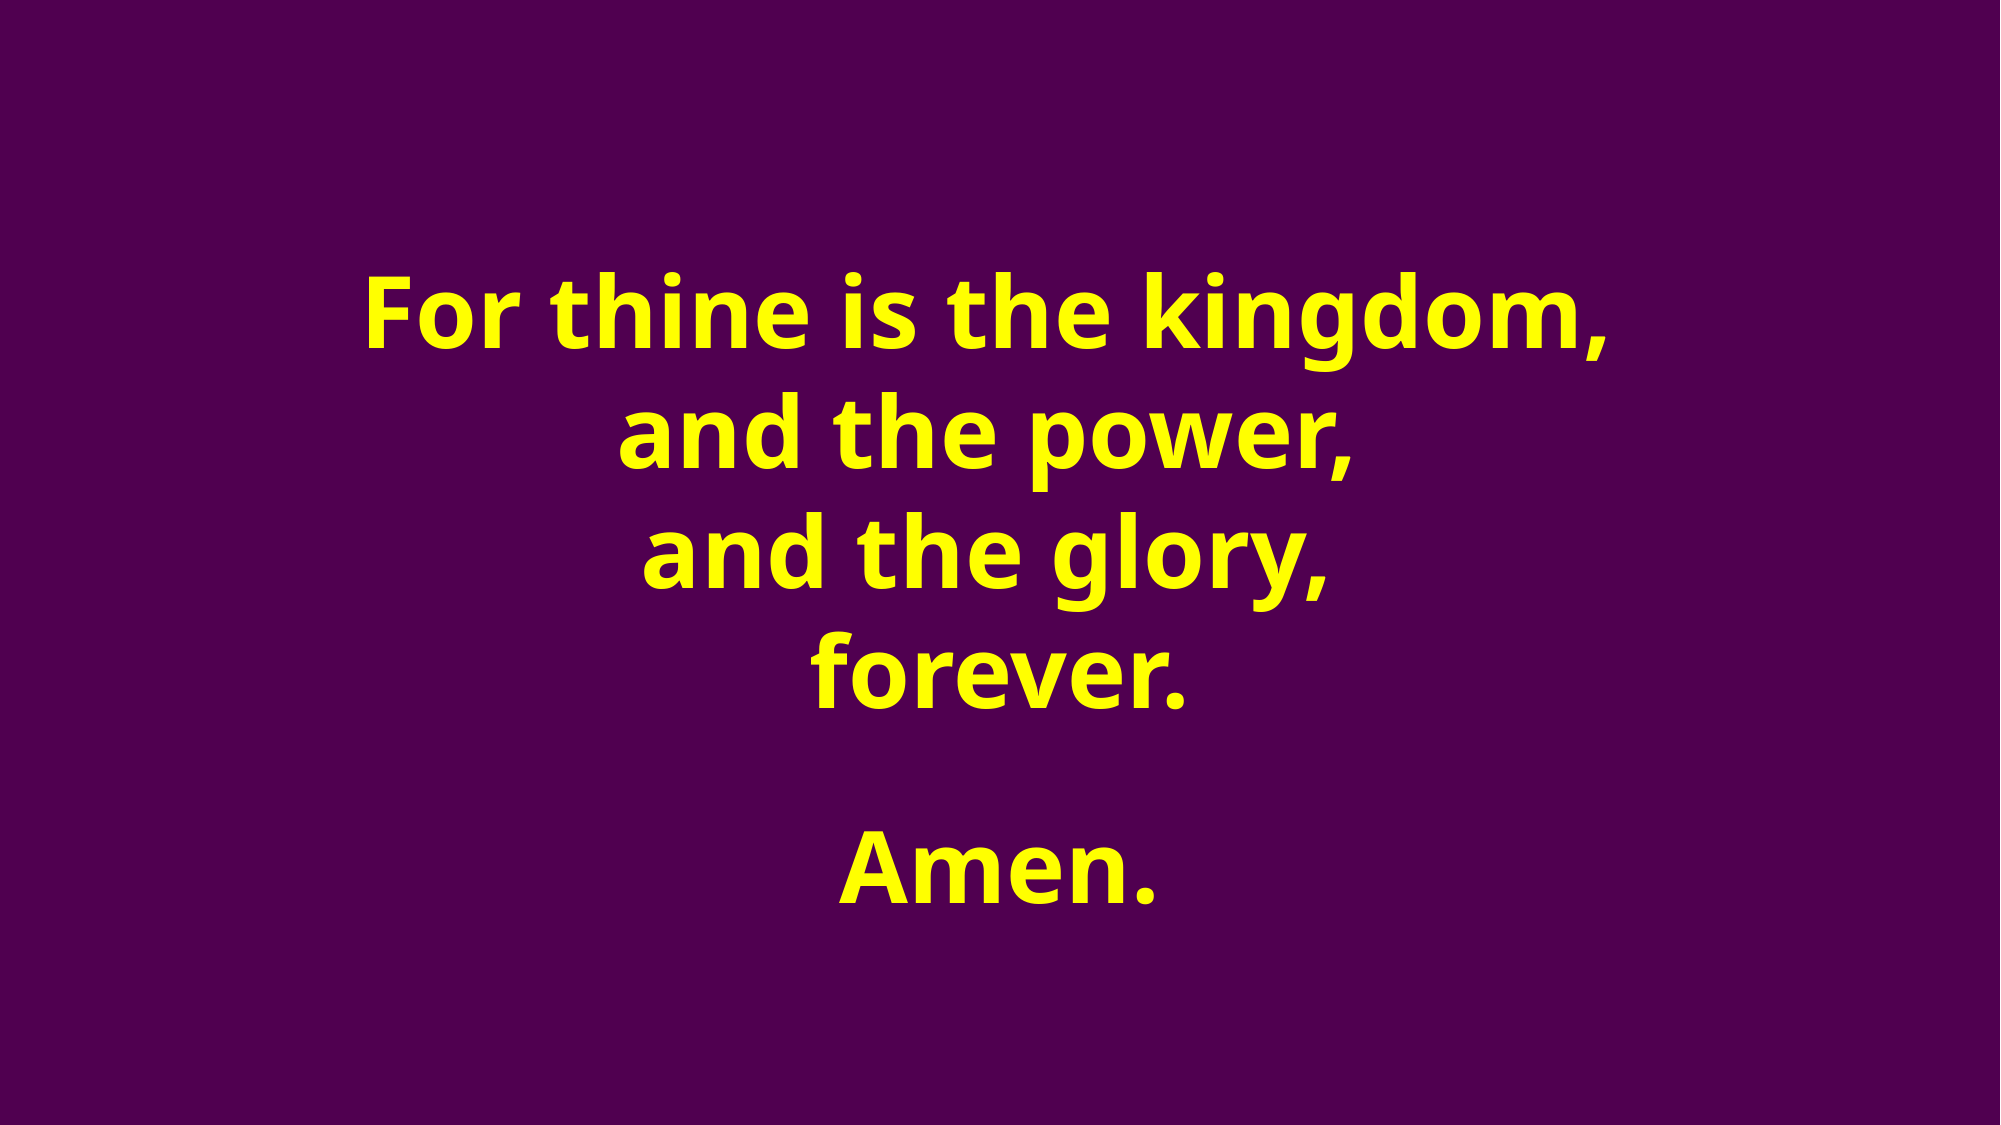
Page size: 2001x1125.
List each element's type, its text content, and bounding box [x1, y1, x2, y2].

text_box For thine is the kingdom, and the power, and the glory, forever. Amen. [0, 241, 2000, 931]
